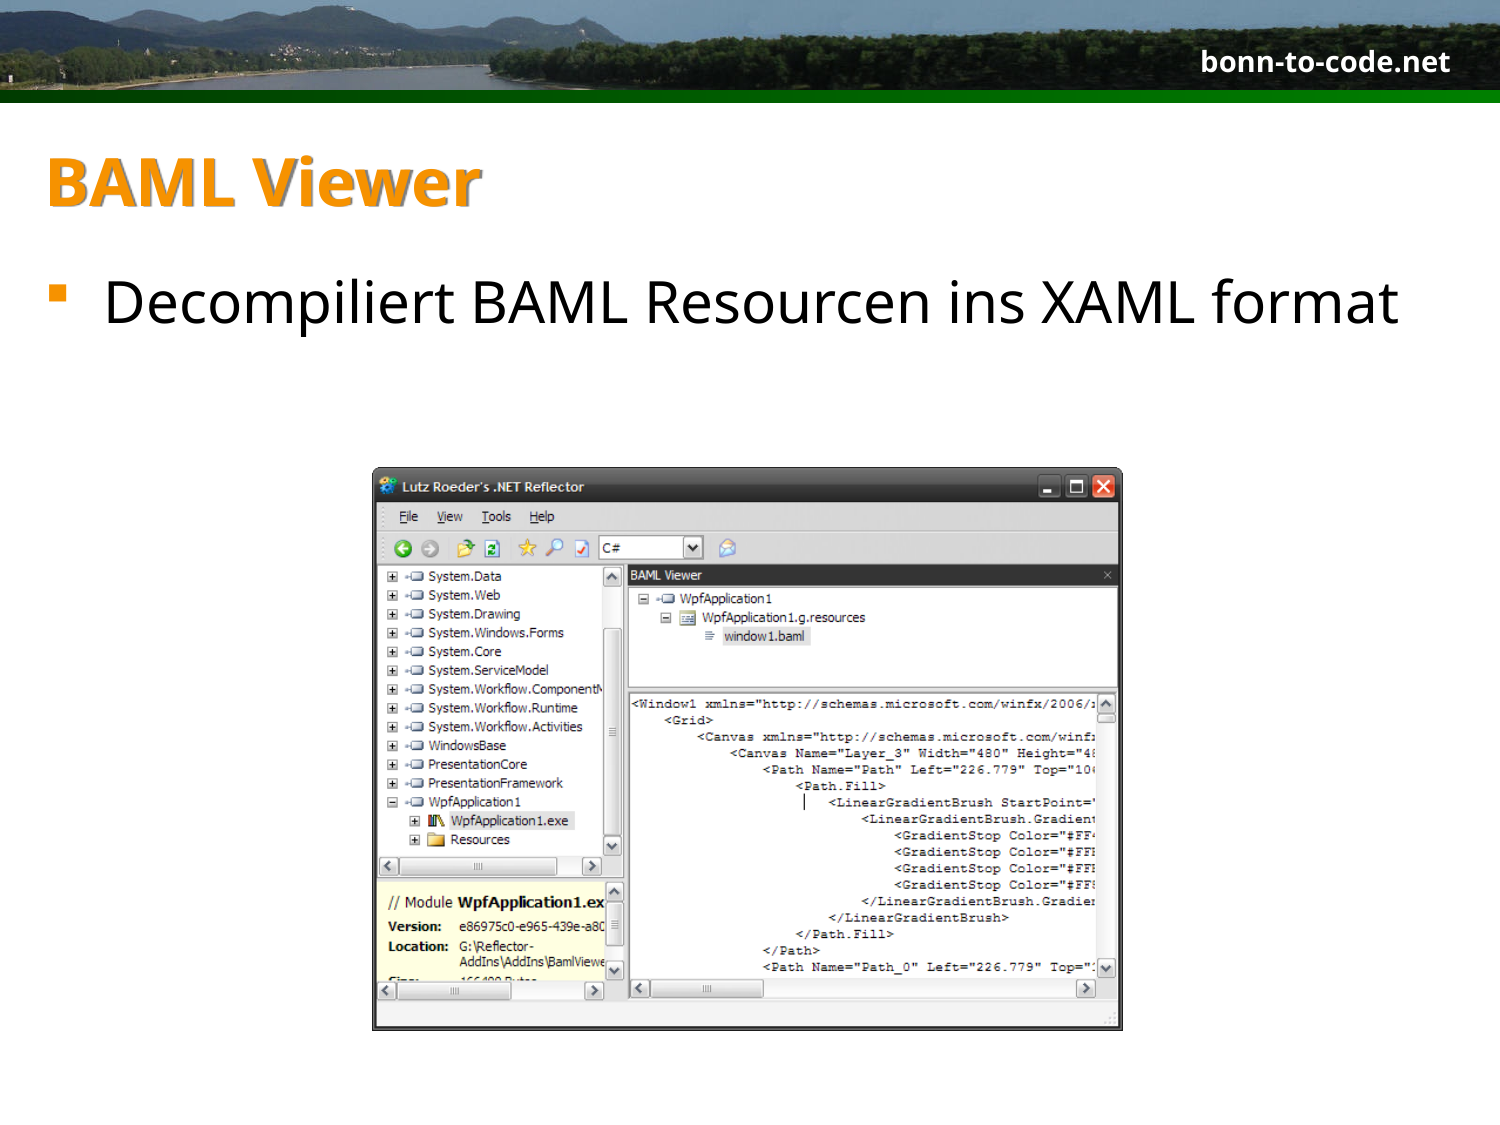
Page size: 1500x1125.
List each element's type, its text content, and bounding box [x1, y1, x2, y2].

list Decompiliert BAML Resourcen ins XAML format [29, 257, 1471, 1095]
title BAML Viewer [29, 101, 1471, 257]
picture [0, 0, 1500, 90]
picture [371, 467, 1123, 1031]
